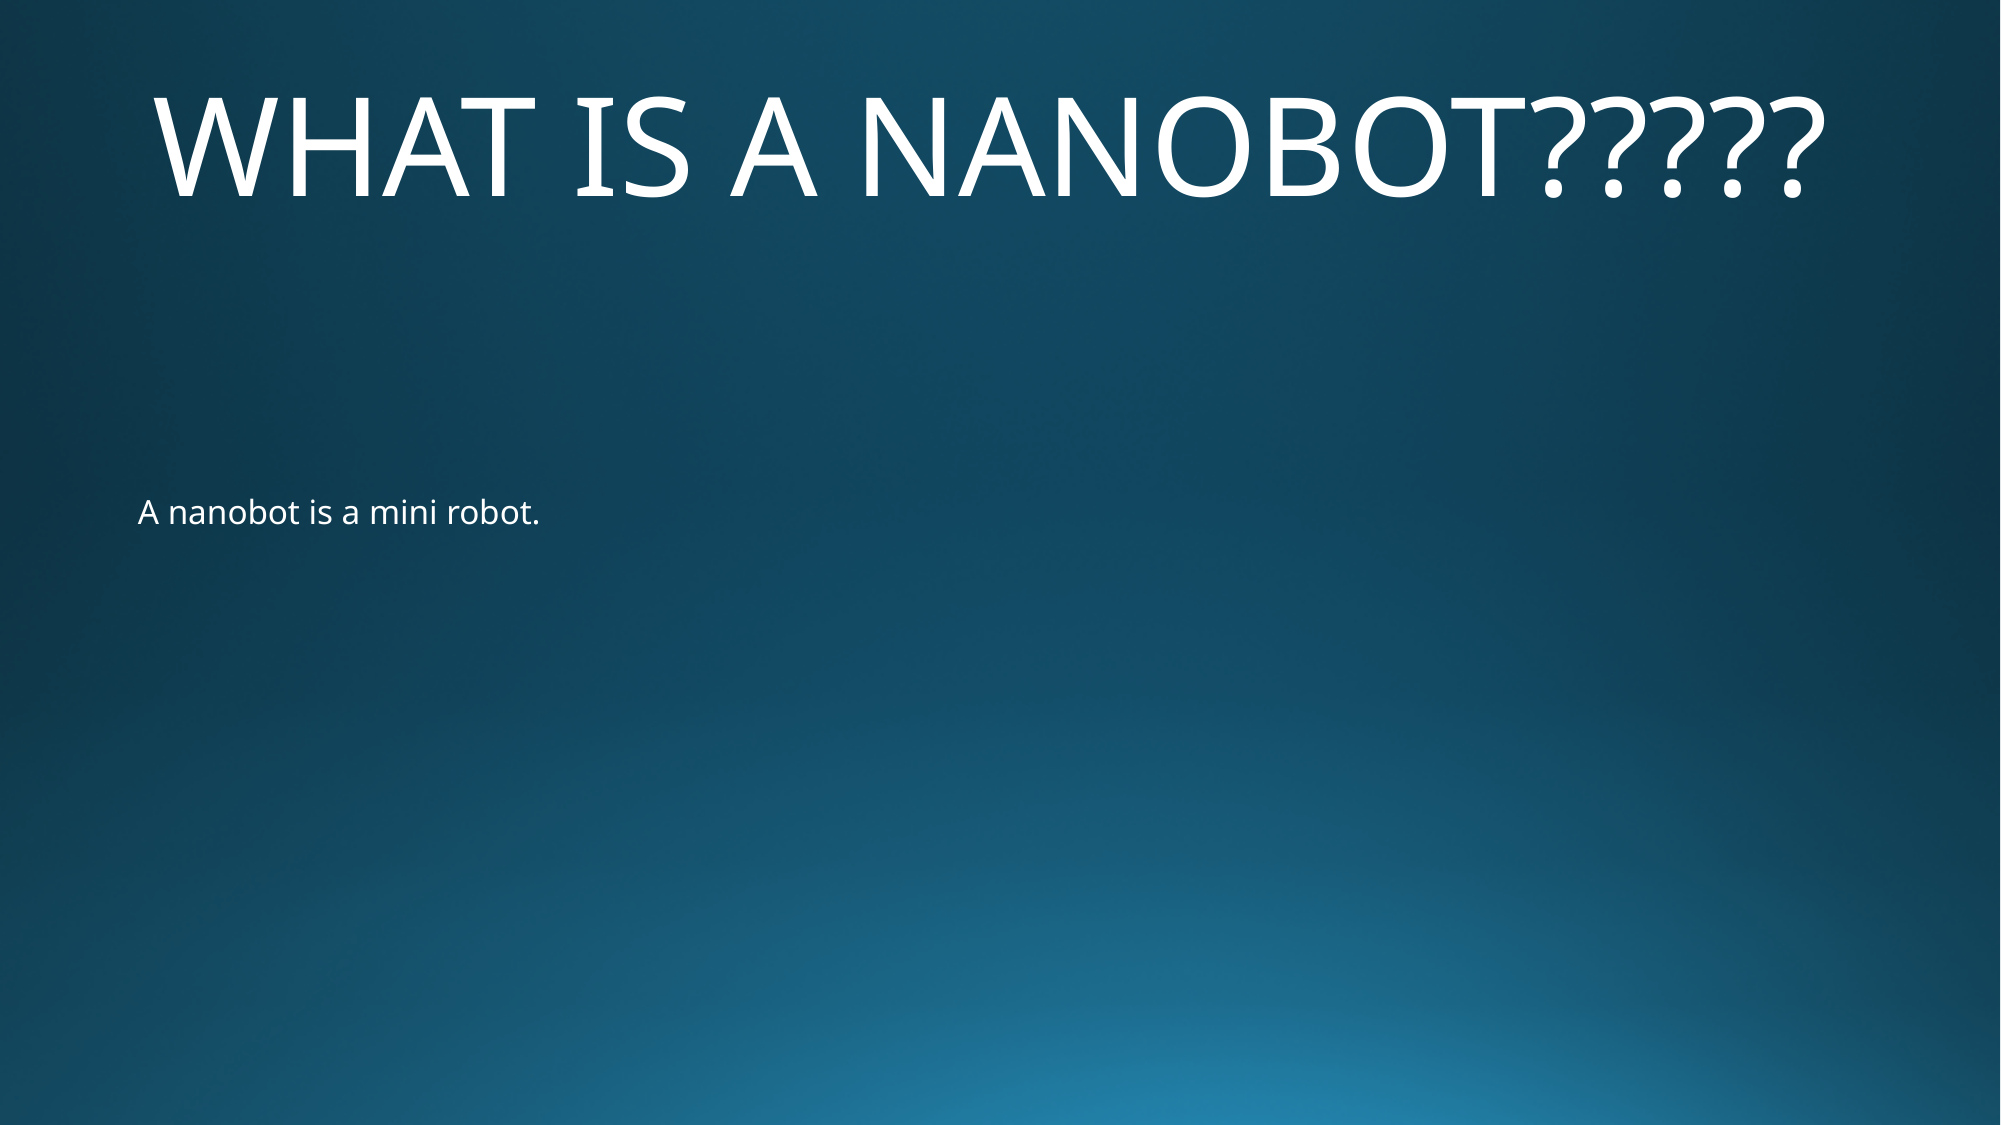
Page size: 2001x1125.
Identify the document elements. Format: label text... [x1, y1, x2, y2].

title WHAT IS A NANOBOT????? [137, 59, 1863, 246]
picture [0, 0, 2001, 1125]
list A nanobot is a mini robot. [122, 264, 1848, 763]
